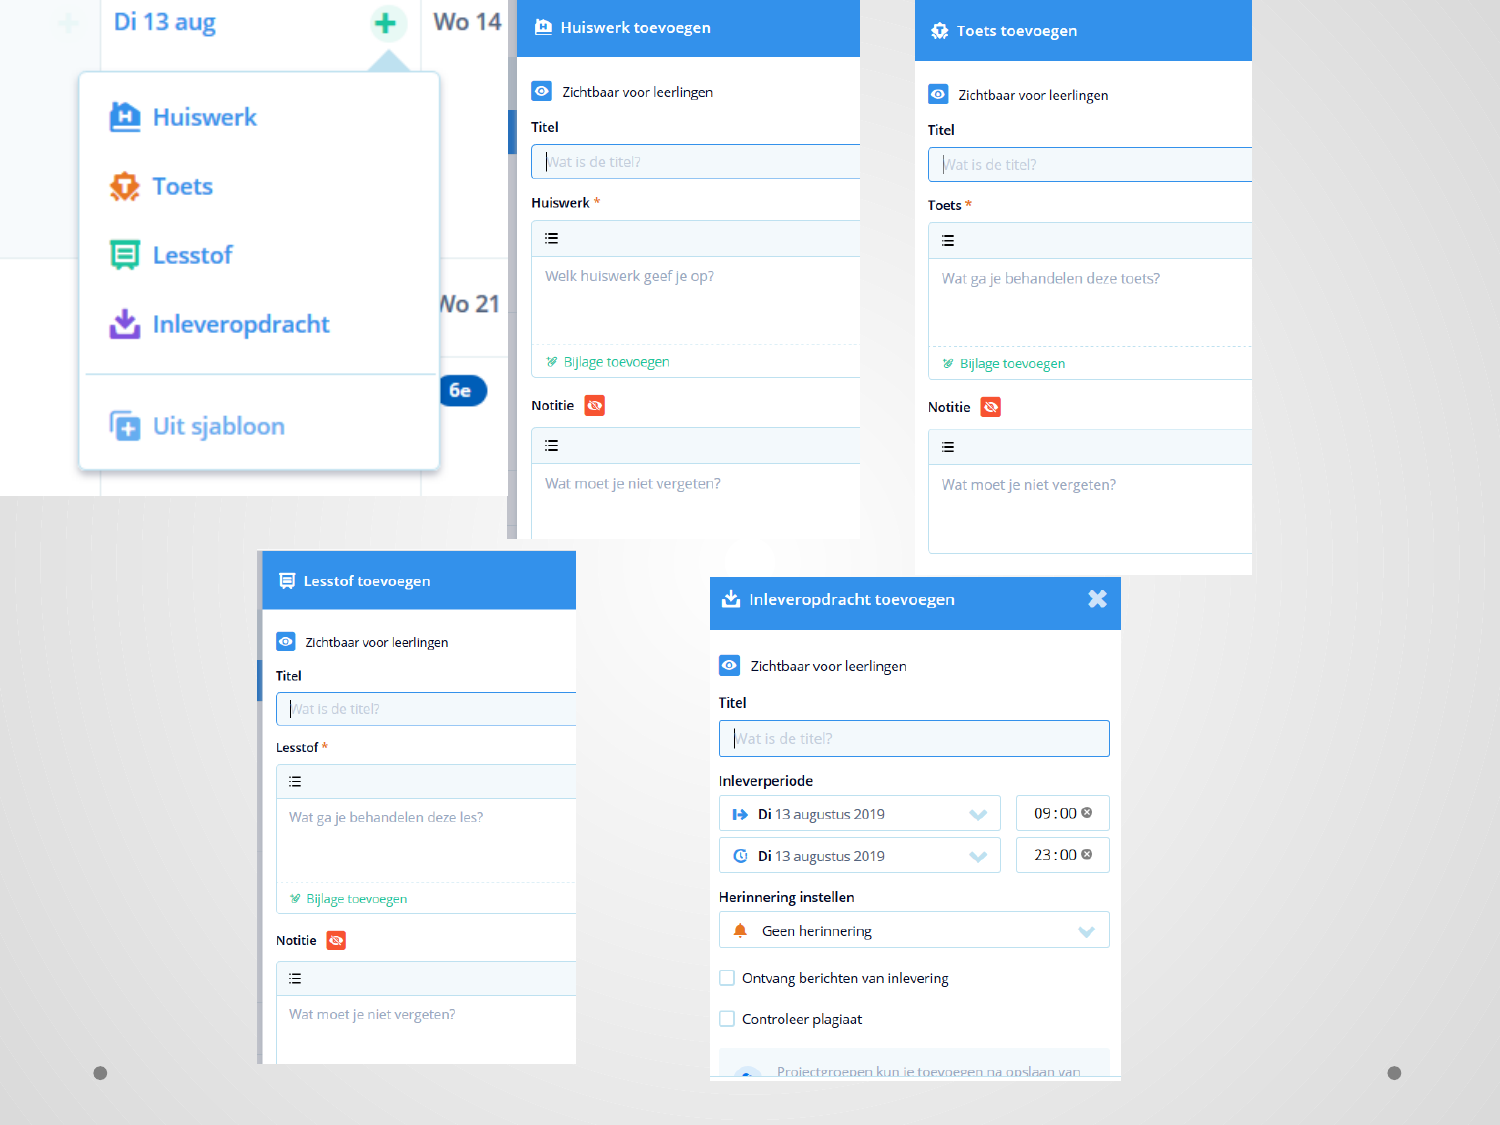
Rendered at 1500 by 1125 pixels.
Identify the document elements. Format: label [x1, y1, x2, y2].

picture [915, 0, 1252, 576]
picture [0, 0, 860, 540]
picture [257, 549, 577, 1065]
list [710, 576, 1121, 1081]
